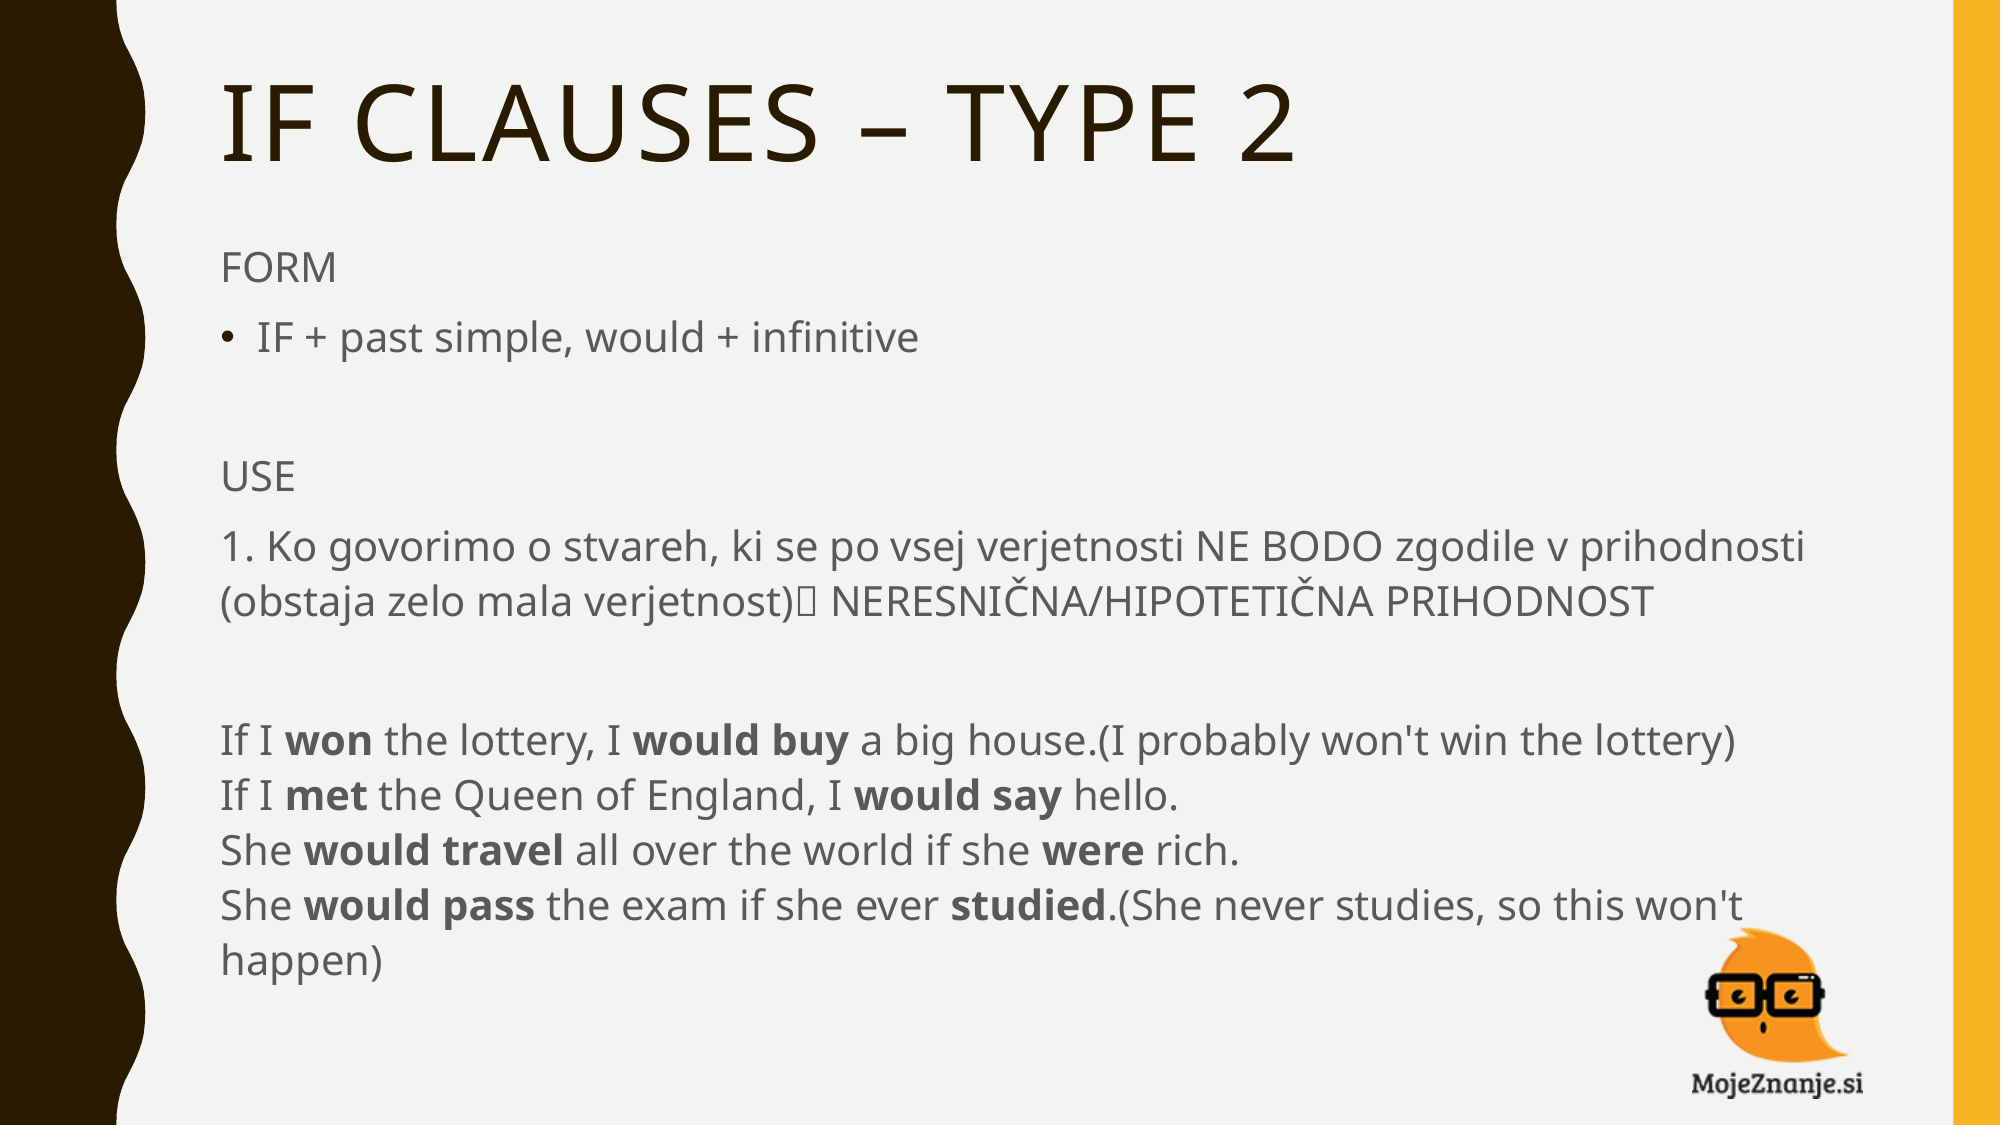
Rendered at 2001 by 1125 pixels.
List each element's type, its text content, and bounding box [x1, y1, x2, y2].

list FORM IF + past simple, would + infinitive USE 1. Ko govorimo o stvareh, ki se po vsej verjetnosti NE BODO zgodile v prihodnosti (obstaja zelo mala verjetnost) NERESNIČNA/HIPOTETIČNA PRIHODNOST If I won the lottery, I would buy a big house.(I probably won't win the lottery) If I met the Queen of England, I would say hello. She would travel all over the world if she were rich. She would pass the exam if she ever studied.(She never studies, so this won't happen) [205, 228, 1875, 1034]
picture [1692, 1034, 1863, 1099]
title IF CLAUSES – TYPE 2 [205, 62, 1875, 228]
